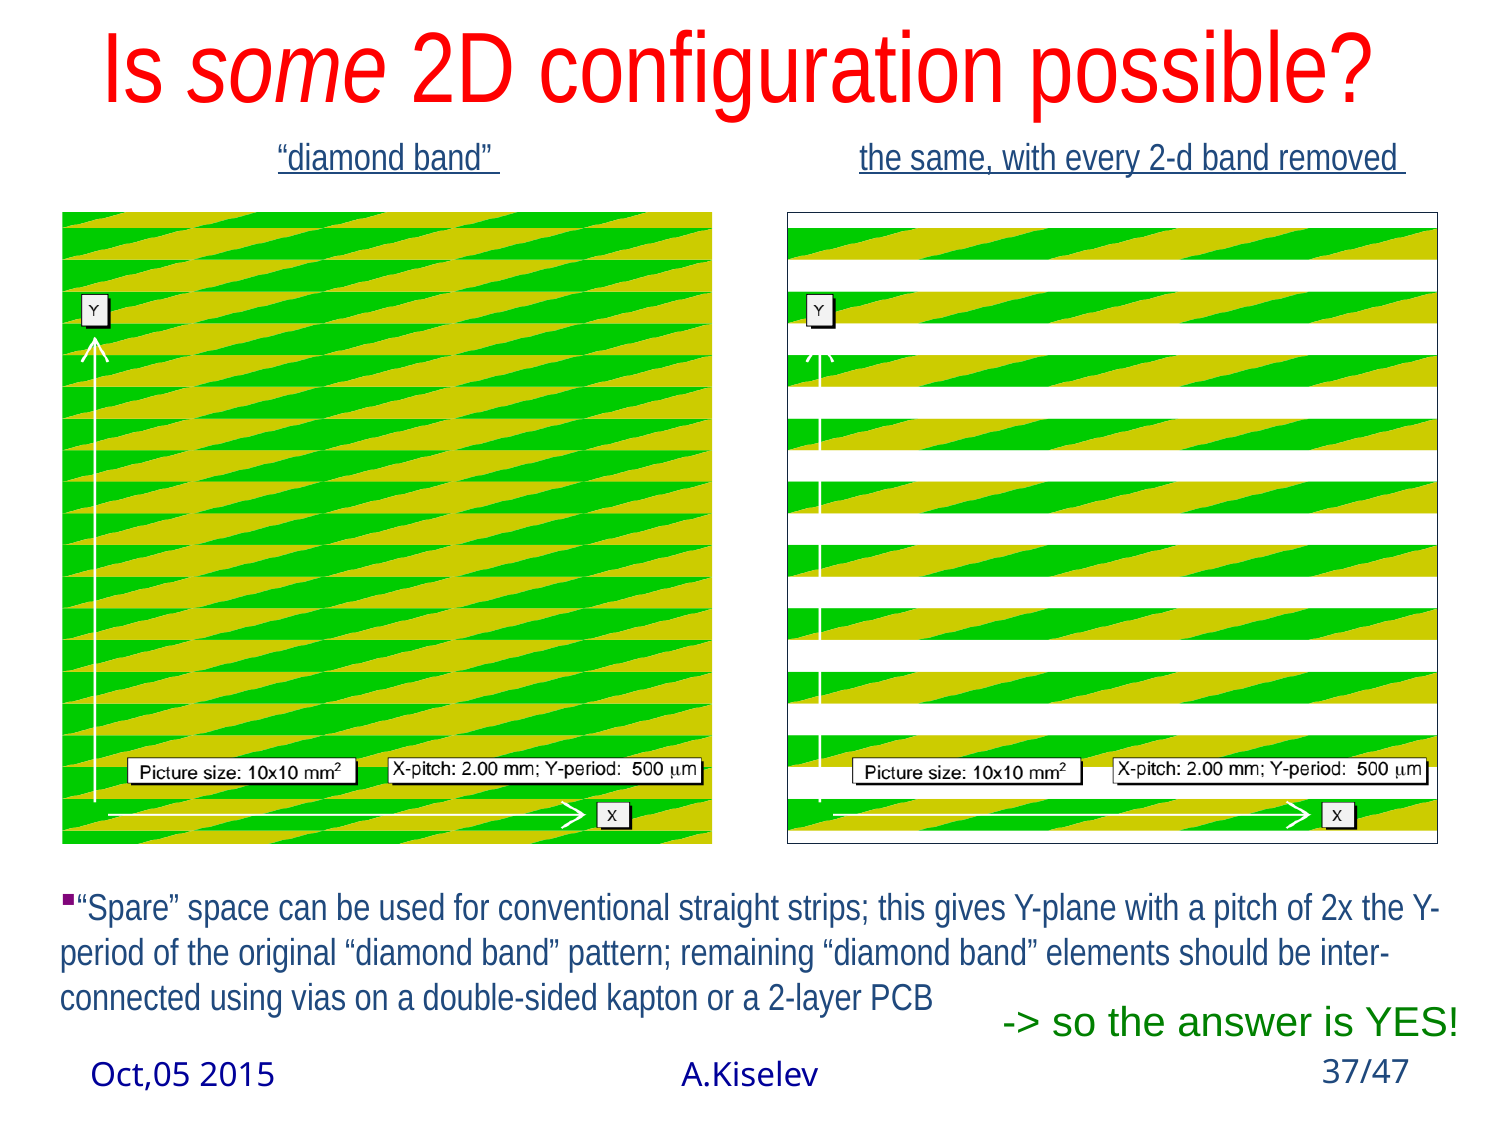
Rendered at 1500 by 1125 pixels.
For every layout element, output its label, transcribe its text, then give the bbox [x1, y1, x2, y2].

text_box -> so the answer is YES! [987, 987, 1500, 1053]
title Is some 2D configuration possible? [0, 0, 1500, 125]
picture [787, 212, 1438, 845]
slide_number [75, 1042, 425, 1103]
text_box “Spare” space can be used for conventional straight strips; this gives Y-plane with a pitch of 2x the Y-period of the original “diamond band” pattern; remaining “diamond band” elements should be inter-connected using vias on a double-sided kapton or a 2-layer PCB [44, 874, 1495, 1038]
footer A.Kiselev [512, 1042, 988, 1103]
text_box “diamond band” [262, 124, 538, 200]
slide_number 37/47 [1074, 1053, 1425, 1103]
picture [62, 212, 713, 845]
text_box the same, with every 2-d band removed [844, 124, 1495, 200]
